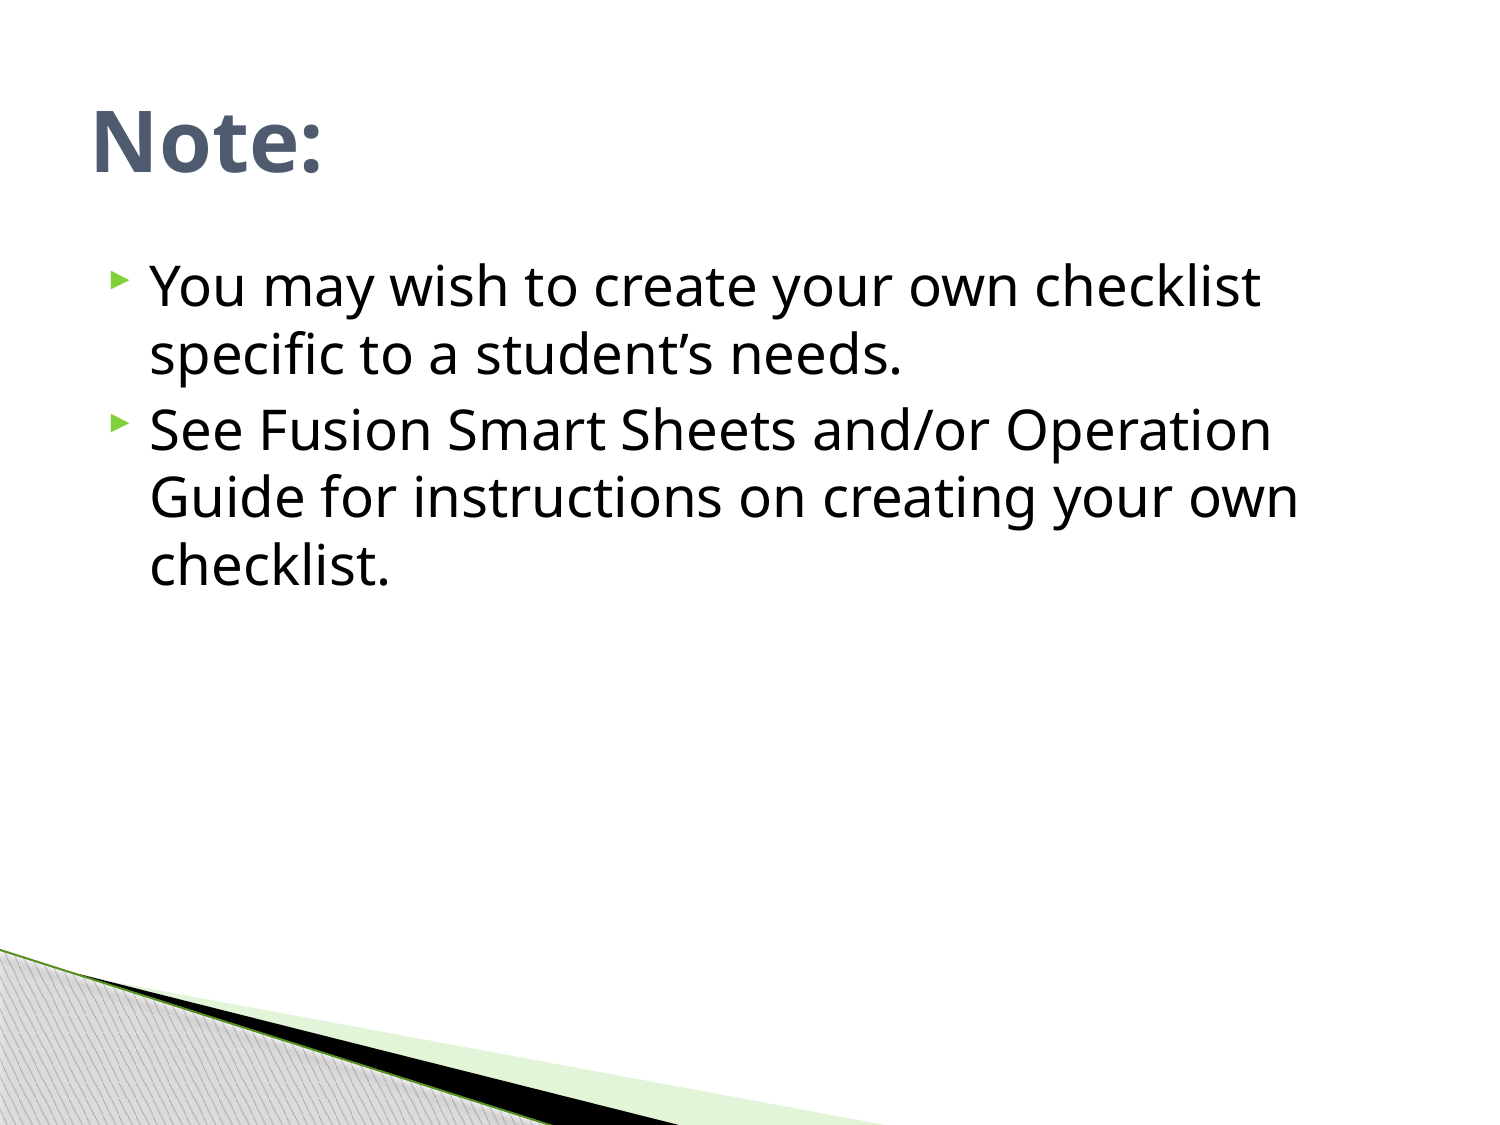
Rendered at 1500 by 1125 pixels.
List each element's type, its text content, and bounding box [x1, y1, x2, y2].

list You may wish to create your own checklist specific to a student’s needs. See Fusion Smart Sheets and/or Operation Guide for instructions on creating your own checklist. [75, 243, 1425, 986]
title Note: [75, 45, 1425, 233]
